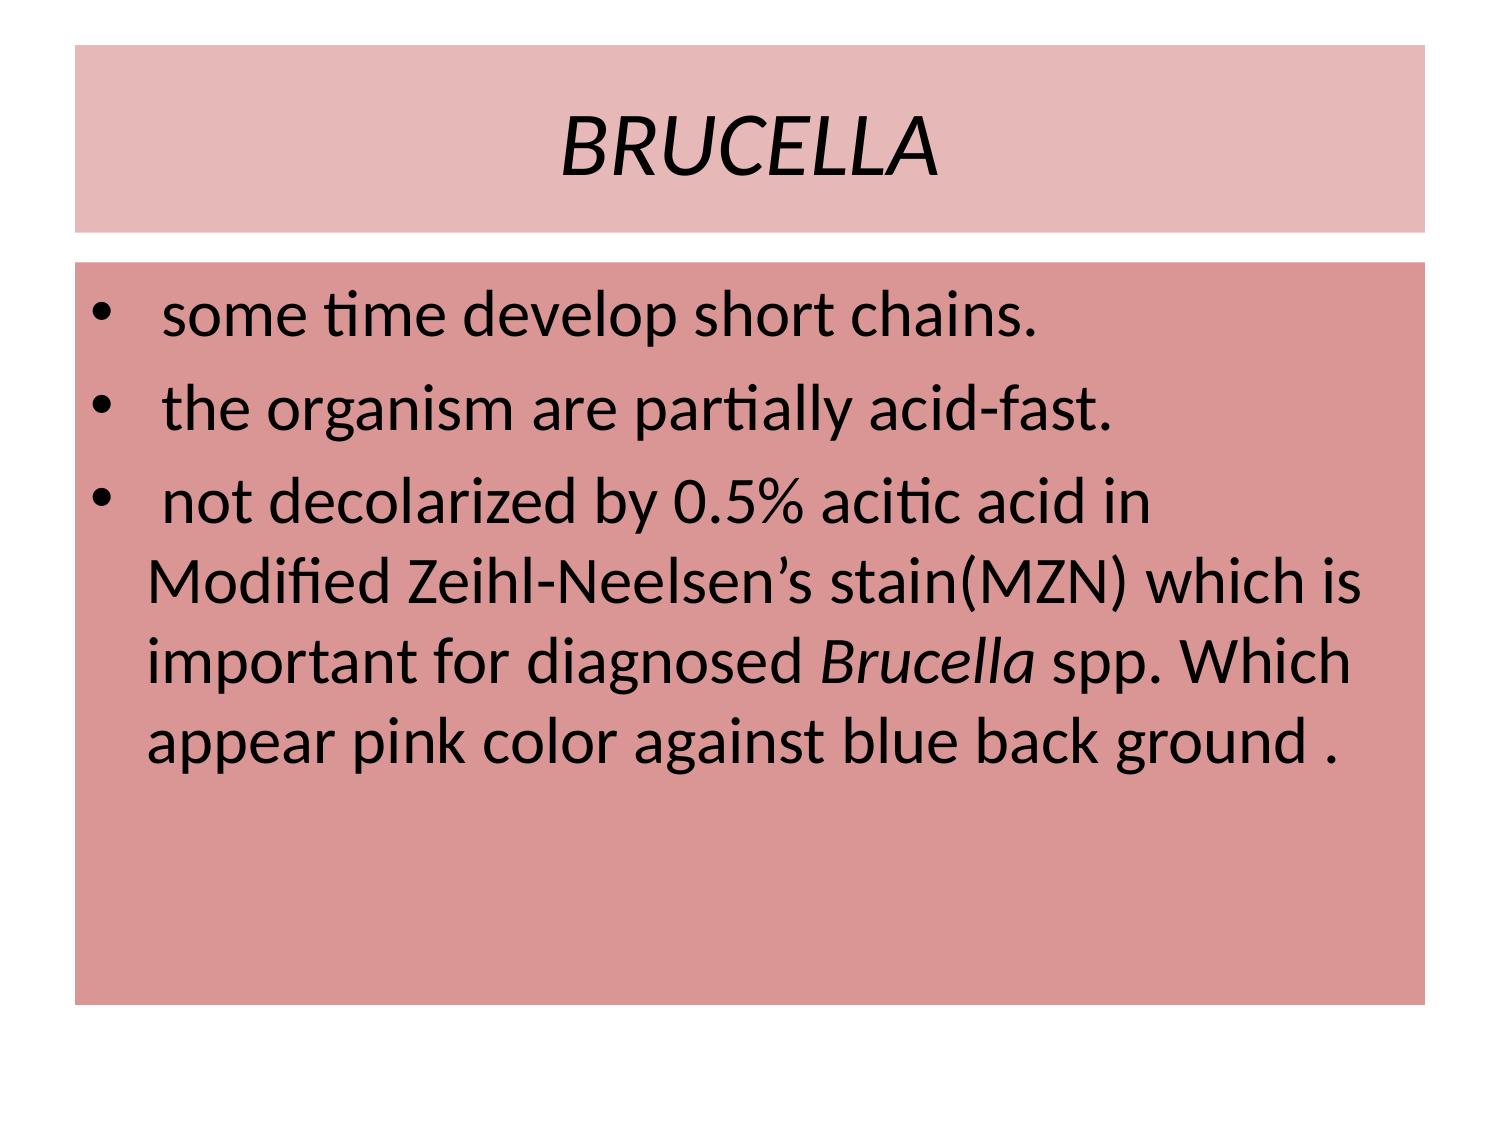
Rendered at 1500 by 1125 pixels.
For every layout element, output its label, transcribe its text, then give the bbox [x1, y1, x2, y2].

title BRUCELLA [75, 45, 1425, 233]
list some time develop short chains. the organism are partially acid-fast. not decolarized by 0.5% acitic acid in Modified Zeihl-Neelsen’s stain(MZN) which is important for diagnosed Brucella spp. Which appear pink color against blue back ground . [75, 262, 1425, 1005]
